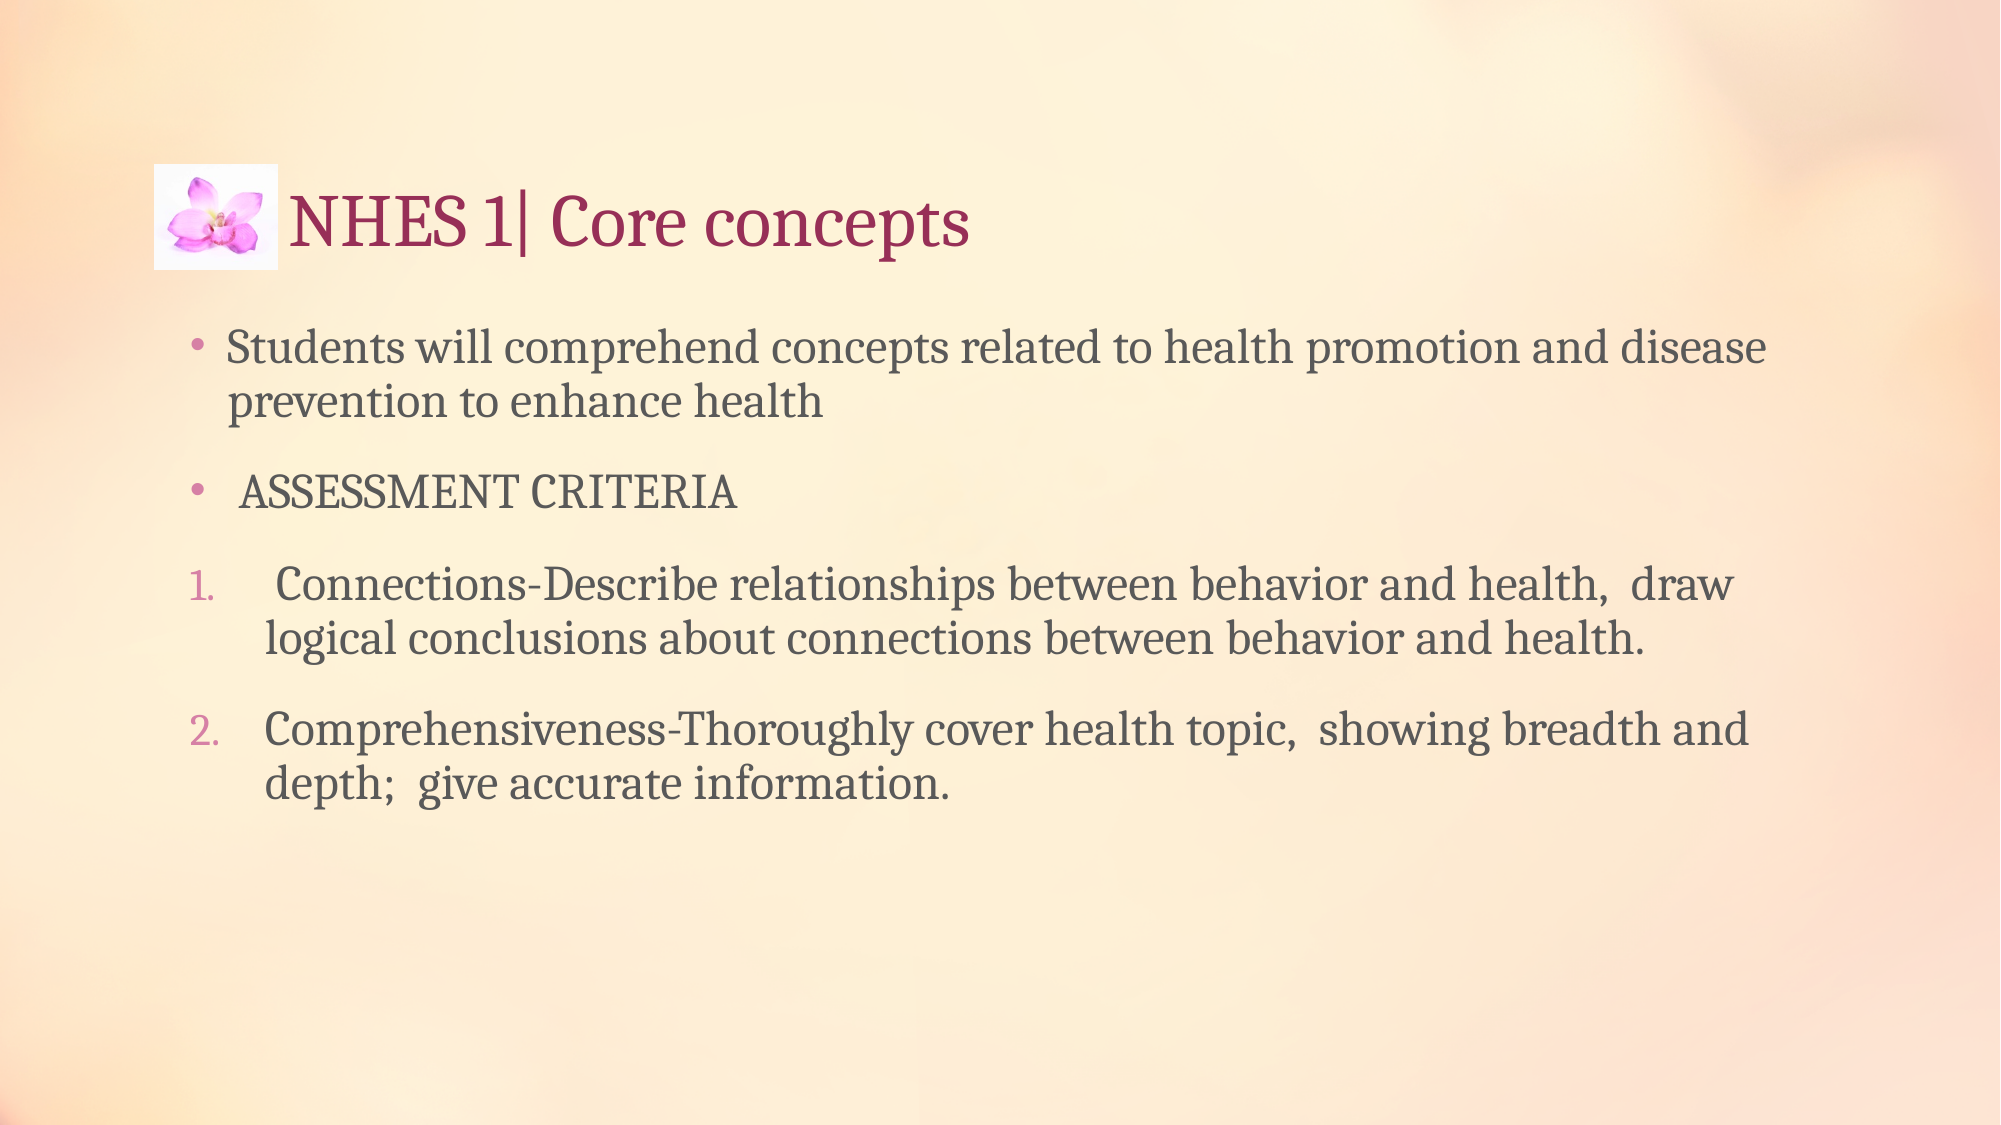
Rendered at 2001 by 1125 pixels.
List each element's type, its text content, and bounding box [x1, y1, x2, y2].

list Students will comprehend concepts related to health promotion and disease prevention to enhance health ASSESSMENT CRITERIA Connections-Describe relationships between behavior and health, draw logical conclusions about connections between behavior and health. Comprehensiveness-Thoroughly cover health topic, showing breadth and depth; give accurate information. [174, 312, 1825, 1013]
picture [0, 0, 2001, 1125]
title NHES 1| Core concepts [174, 75, 1825, 271]
